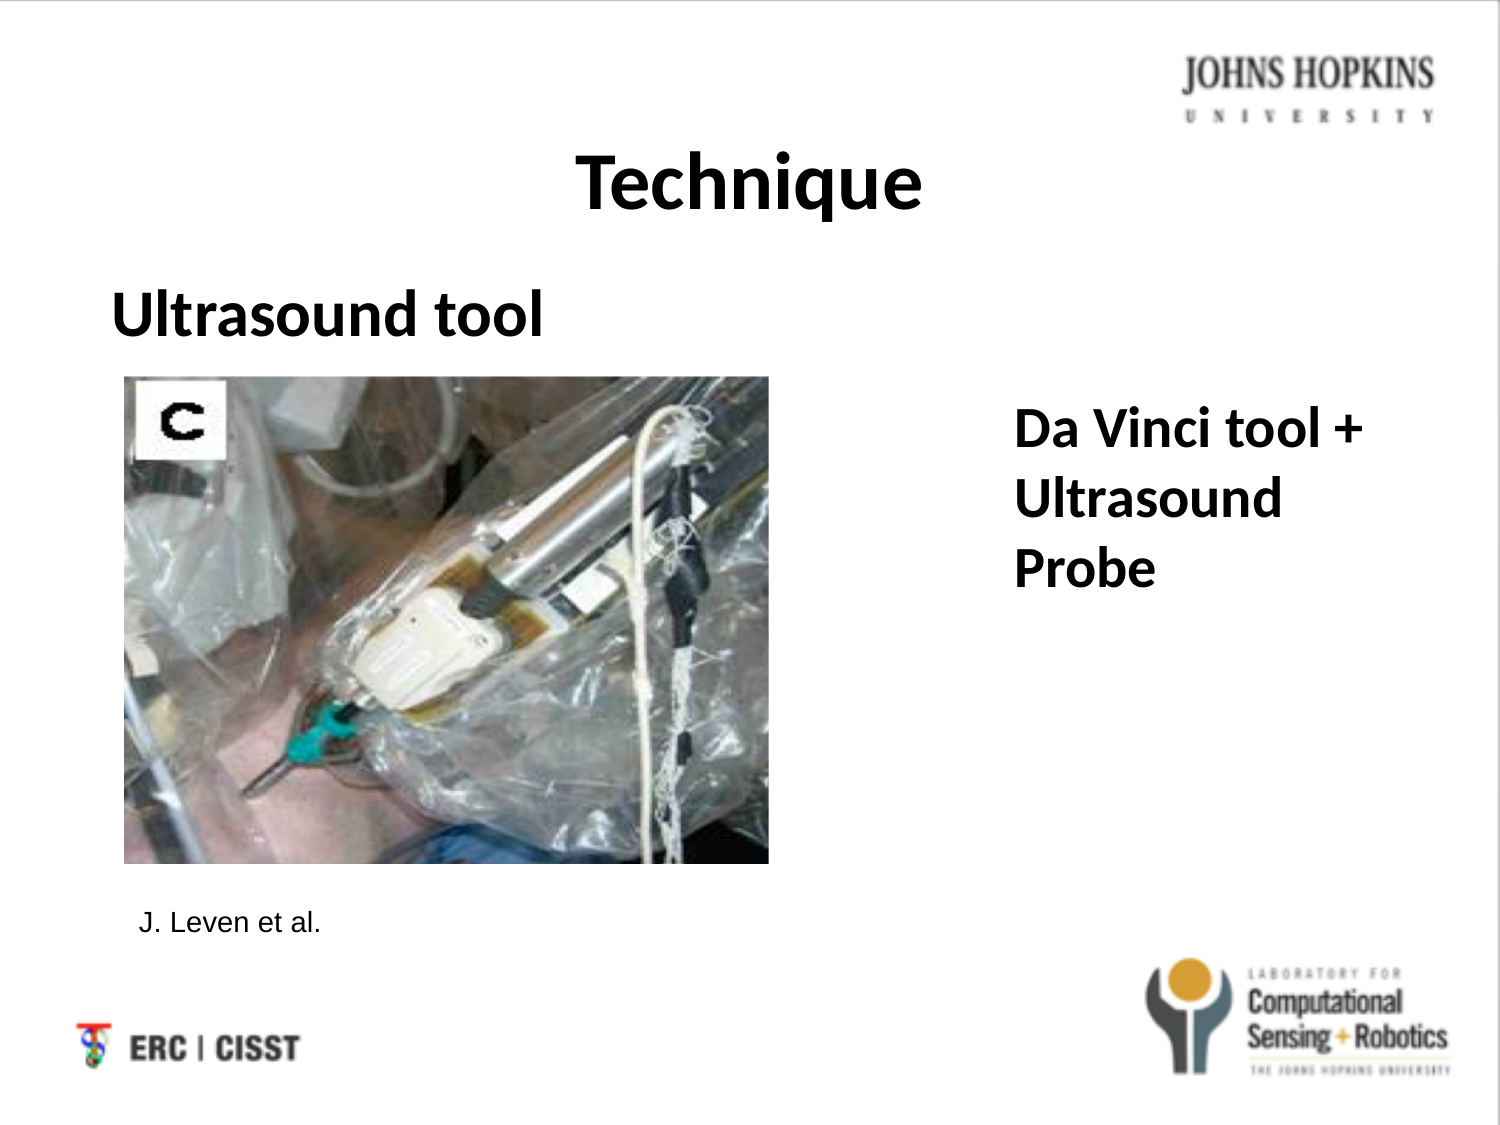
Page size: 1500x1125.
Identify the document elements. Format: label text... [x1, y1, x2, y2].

list Ultrasound tool [96, 262, 916, 1005]
text_box J. Leven et al. [124, 922, 604, 974]
text_box [124, 376, 769, 864]
text_box Da Vinci tool + Ultrasound Probe [999, 381, 1405, 609]
picture [0, 0, 1500, 1125]
title Technique [75, 82, 1425, 271]
